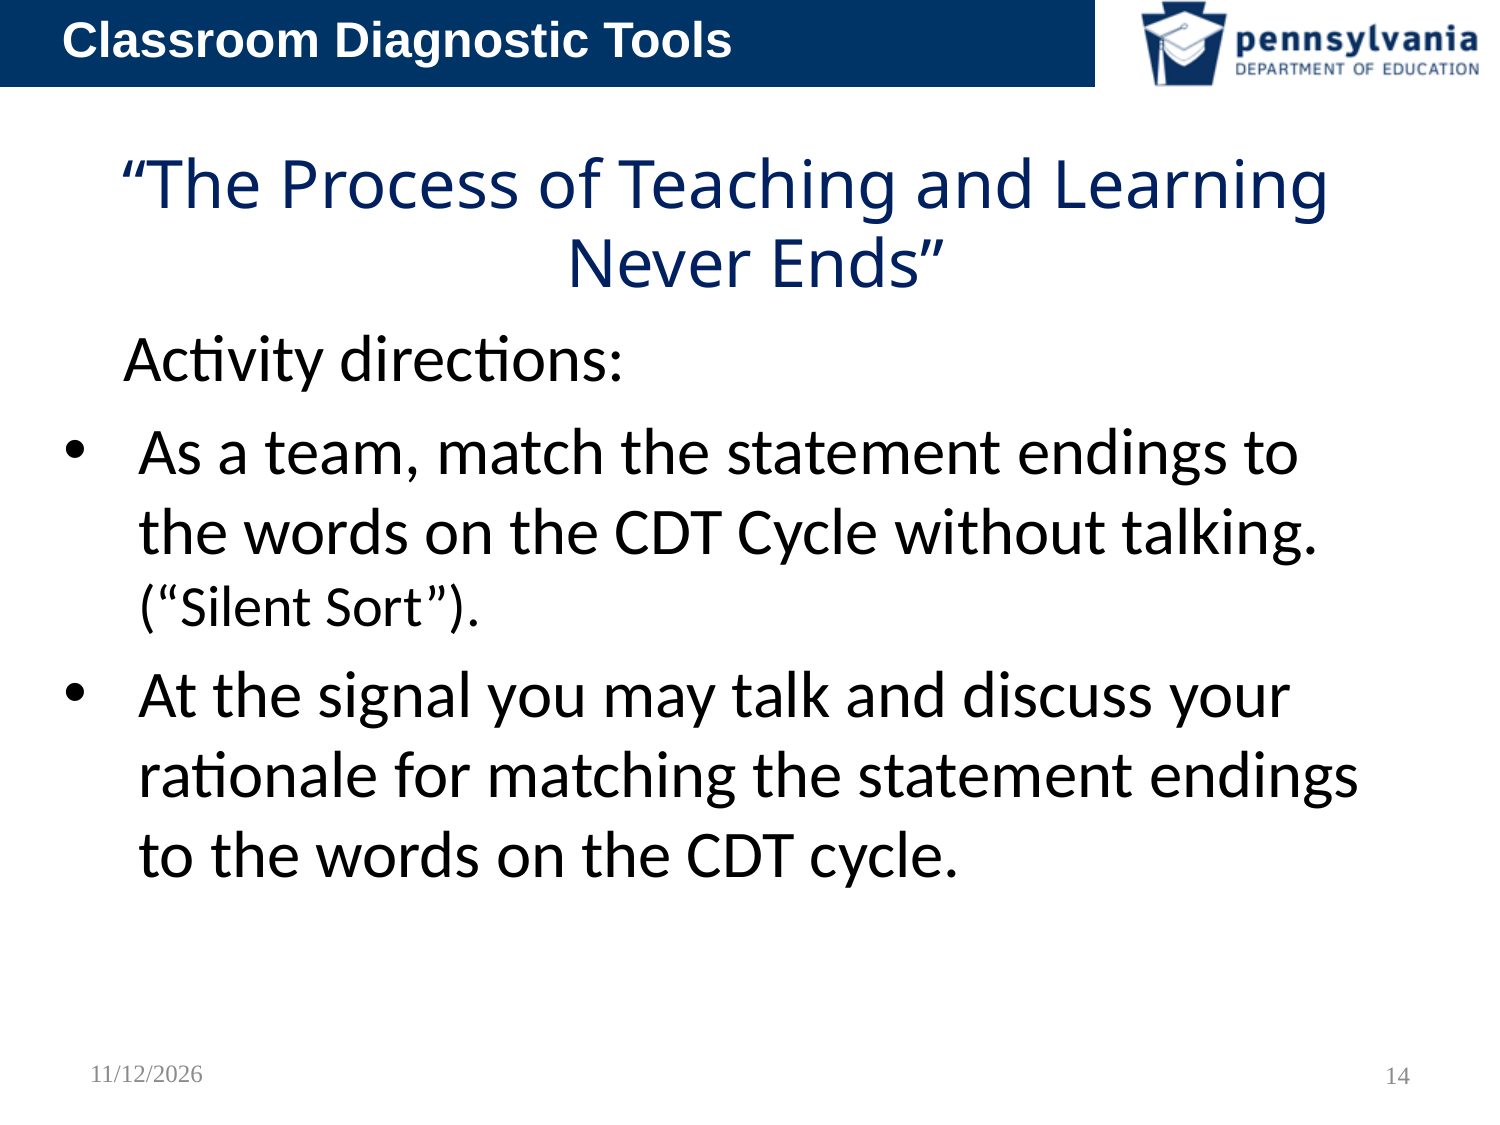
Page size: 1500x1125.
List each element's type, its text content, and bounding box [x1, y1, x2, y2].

picture [1134, 0, 1485, 90]
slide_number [75, 1042, 425, 1103]
list “The Process of Teaching and Learning Never Ends” Activity directions: As a team, match the statement endings to the words on the CDT Cycle without talking. (“Silent Sort”). At the signal you may talk and discuss your rationale for matching the statement endings to the words on the CDT cycle. [48, 133, 1407, 1041]
slide_number 14 [1074, 1044, 1425, 1105]
